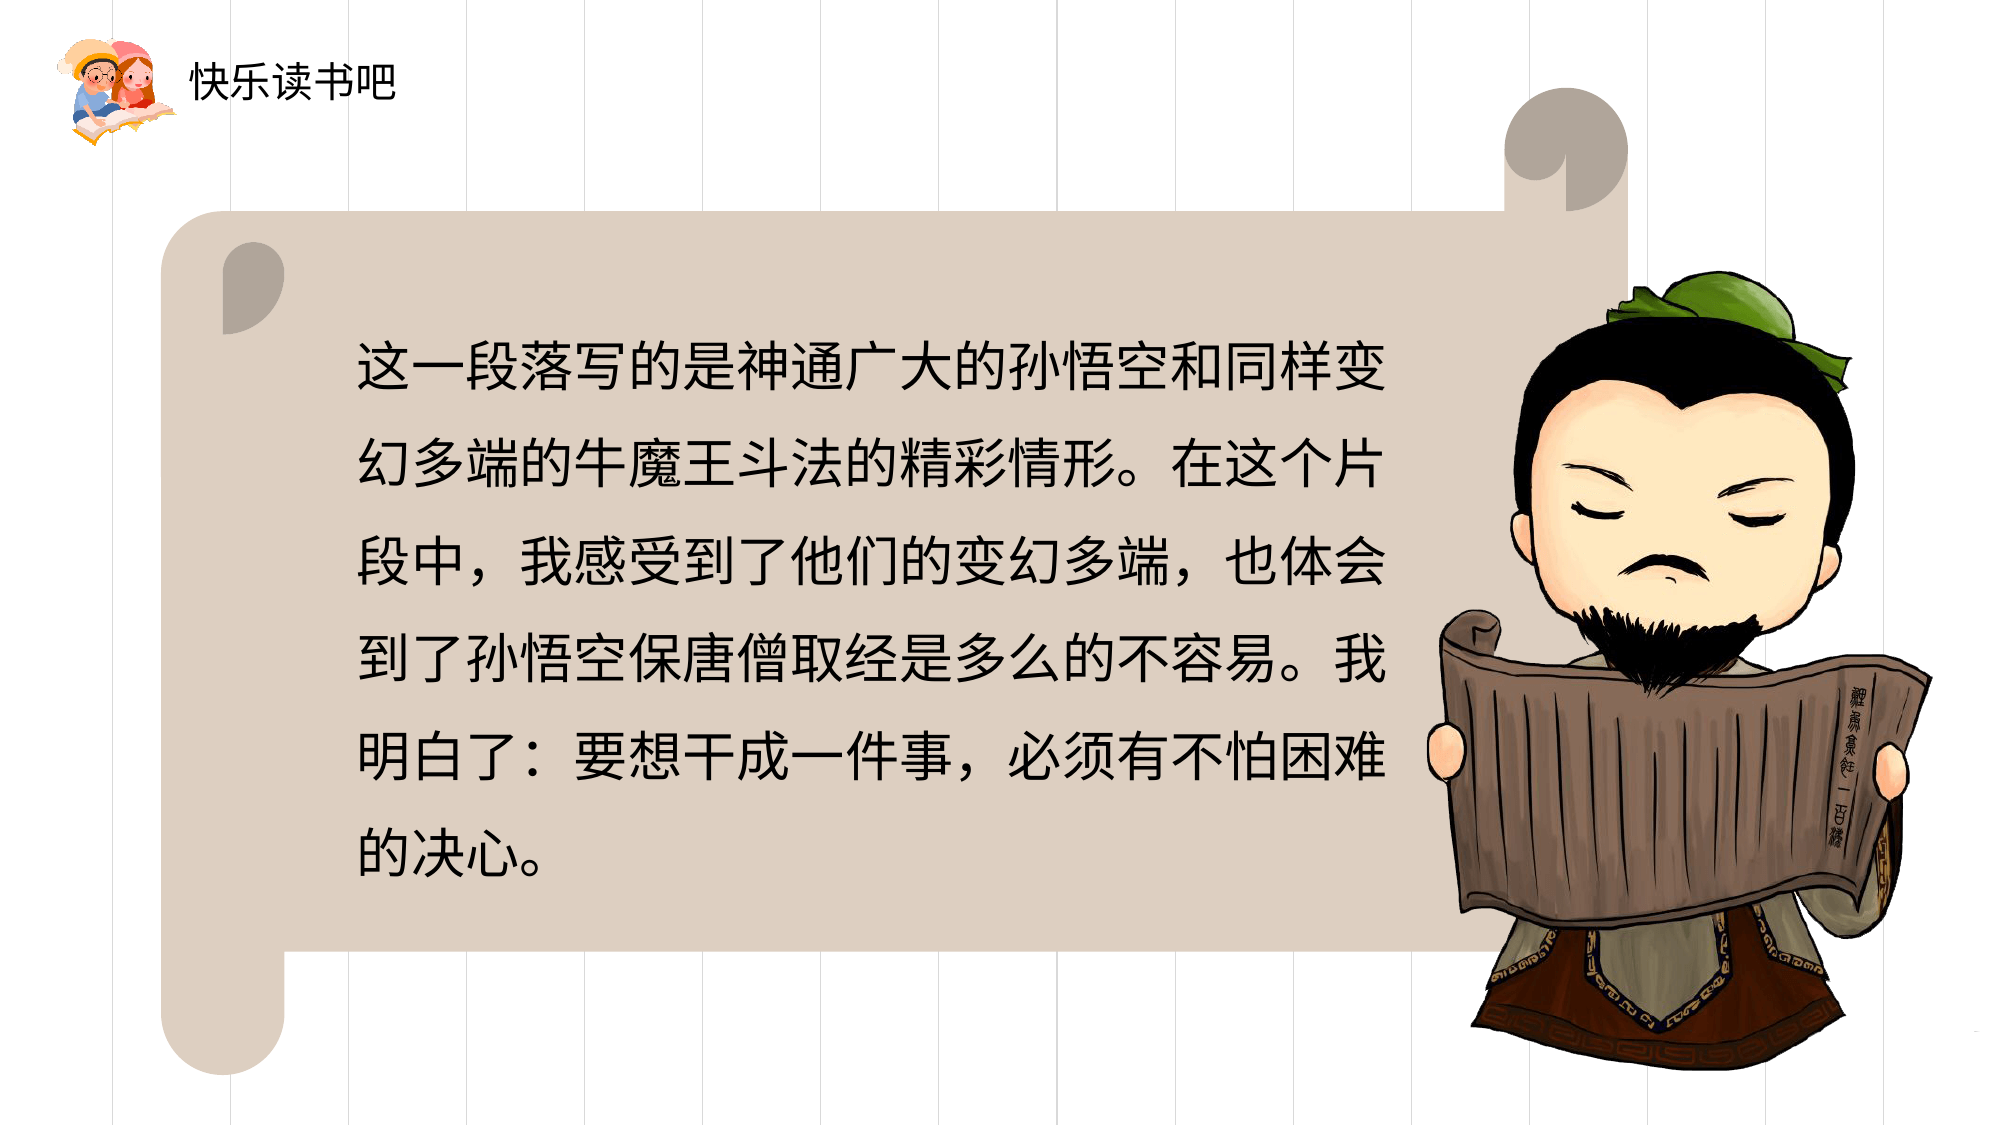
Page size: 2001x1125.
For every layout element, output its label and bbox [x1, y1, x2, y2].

picture [1255, 219, 2000, 1125]
picture [3, 6, 231, 169]
text_box [161, 87, 1628, 1076]
